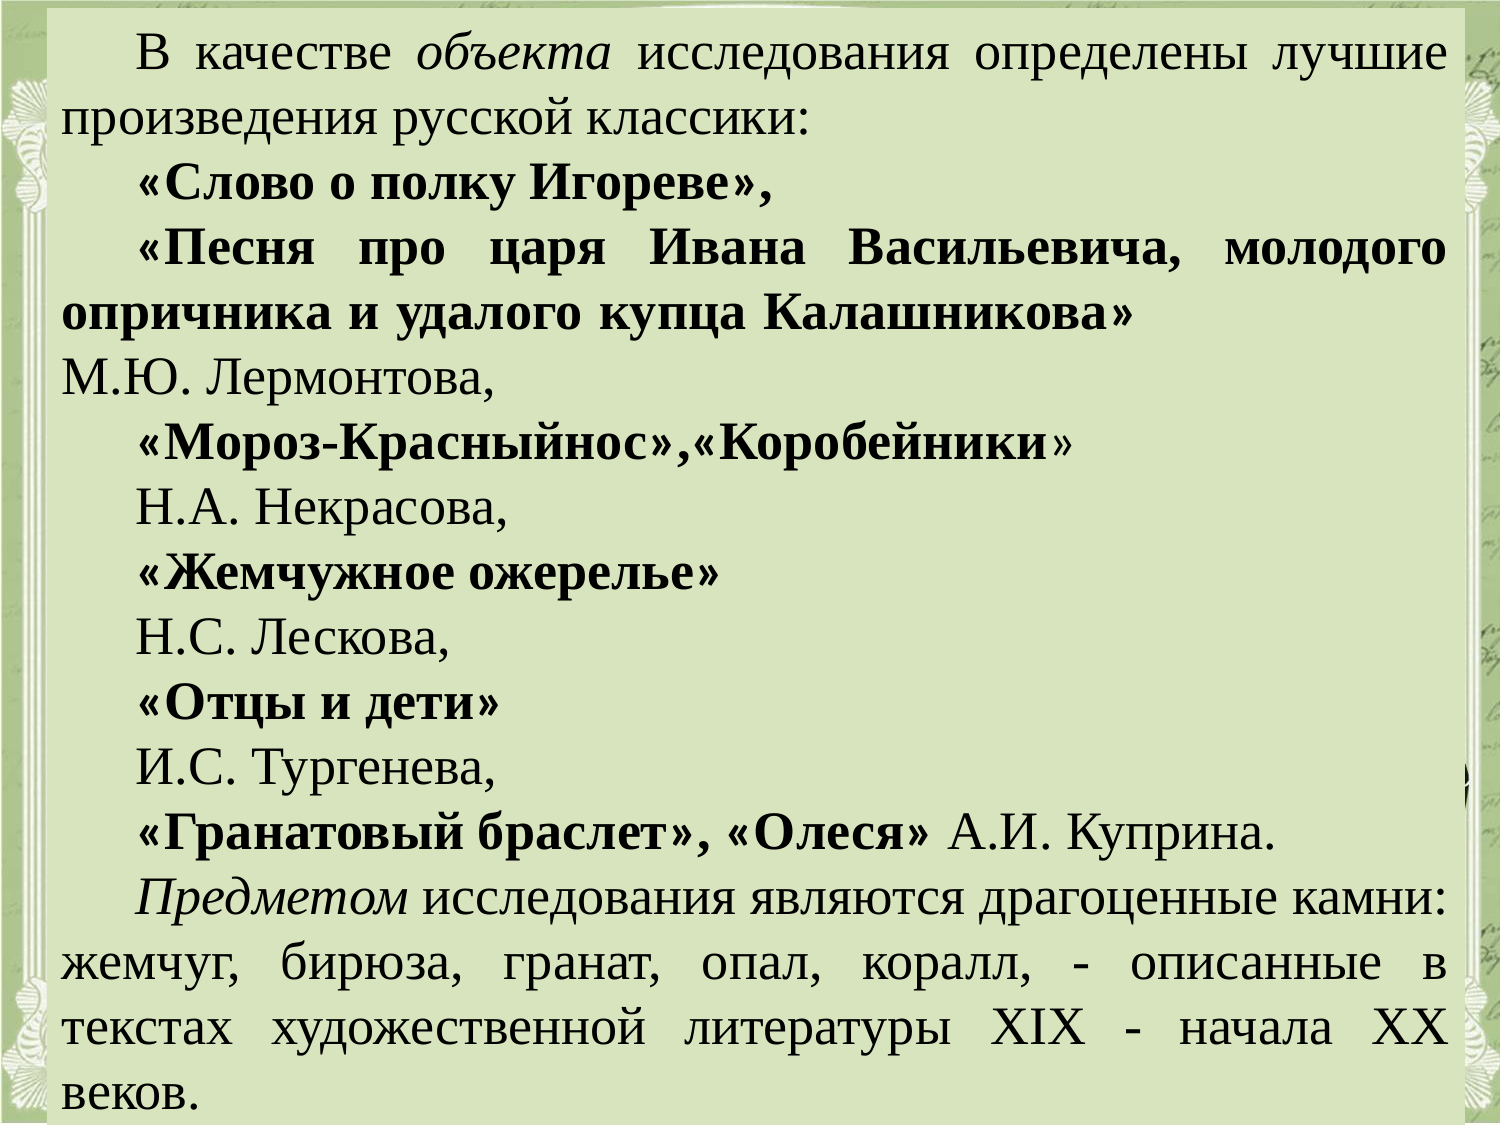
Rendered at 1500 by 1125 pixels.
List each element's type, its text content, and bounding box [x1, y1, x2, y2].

picture [0, 0, 1500, 1125]
text_box В качестве объекта исследования определены лучшие произведения русской классики: «Слово о полку Игореве», «Песня про царя Ивана Васильевича, молодого опричника и удалого купца Калашникова» М.Ю. Лермонтова, «Мороз-Красныйнос»,«Коробейники» Н.А. Некрасова, «Жемчужное ожерелье» Н.С. Лескова, «Отцы и дети» И.С. Тургенева, «Гранатовый браслет», «Олеся» А.И. Куприна. Предметом исследования являются драгоценные камни: жемчуг, бирюза, гранат, опал, коралл, - описанные в текстах художественной литературы XIX - начала XX веков. [46, 8, 1465, 1125]
